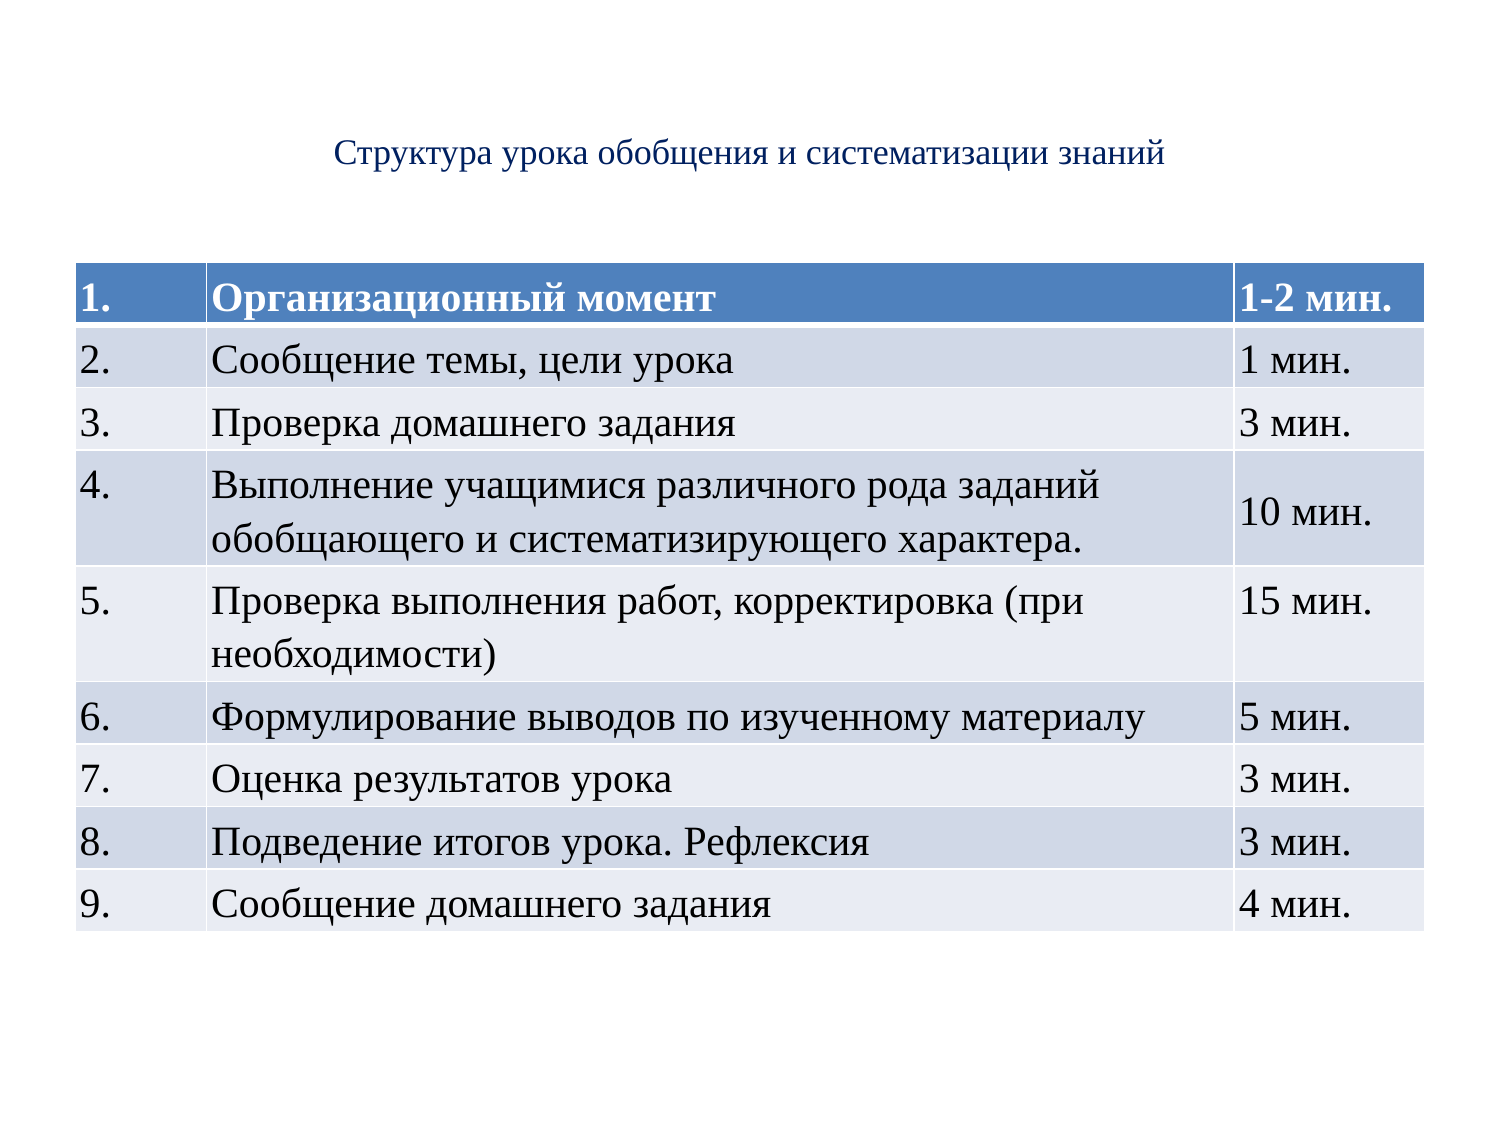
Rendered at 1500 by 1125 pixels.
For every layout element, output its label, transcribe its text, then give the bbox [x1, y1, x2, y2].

table_cell Подведение итогов урока. Рефлексия [207, 807, 1233, 868]
table_cell 5 мин. [1235, 682, 1424, 743]
table_cell 3 мин. [1235, 388, 1424, 449]
title Структура урока обобщения и систематизации знаний [75, 78, 1425, 233]
table_cell Формулирование выводов по изученному материалу [207, 682, 1233, 743]
table_header 1-2 мин. [1235, 263, 1424, 322]
table_cell 3 мин. [1235, 745, 1424, 806]
table_cell 2. [76, 328, 206, 387]
table_cell Выполнение учащимися различного рода заданий обобщающего и систематизирующего характера. [207, 451, 1233, 565]
table_cell 4. [76, 451, 206, 565]
table_cell 7. [76, 745, 206, 806]
table_cell Сообщение домашнего задания [207, 870, 1233, 931]
table_cell 4 мин. [1235, 870, 1424, 931]
table_header 1. [76, 263, 206, 322]
table_cell Проверка выполнения работ, корректировка (при необходимости) [207, 567, 1233, 681]
table_cell Проверка домашнего задания [207, 388, 1233, 449]
table_cell 5. [76, 567, 206, 681]
table_cell Сообщение темы, цели урока [207, 328, 1233, 387]
table_cell 15 мин. [1235, 567, 1424, 681]
table_cell 3. [76, 388, 206, 449]
table_cell Оценка результатов урока [207, 745, 1233, 806]
table_cell 8. [76, 807, 206, 868]
table_cell 3 мин. [1235, 807, 1424, 868]
table_cell 10 мин. [1235, 451, 1424, 565]
table_cell 9. [76, 870, 206, 931]
table_cell 6. [76, 682, 206, 743]
table_header Организационный момент [207, 263, 1233, 322]
table_cell 1 мин. [1235, 328, 1424, 387]
